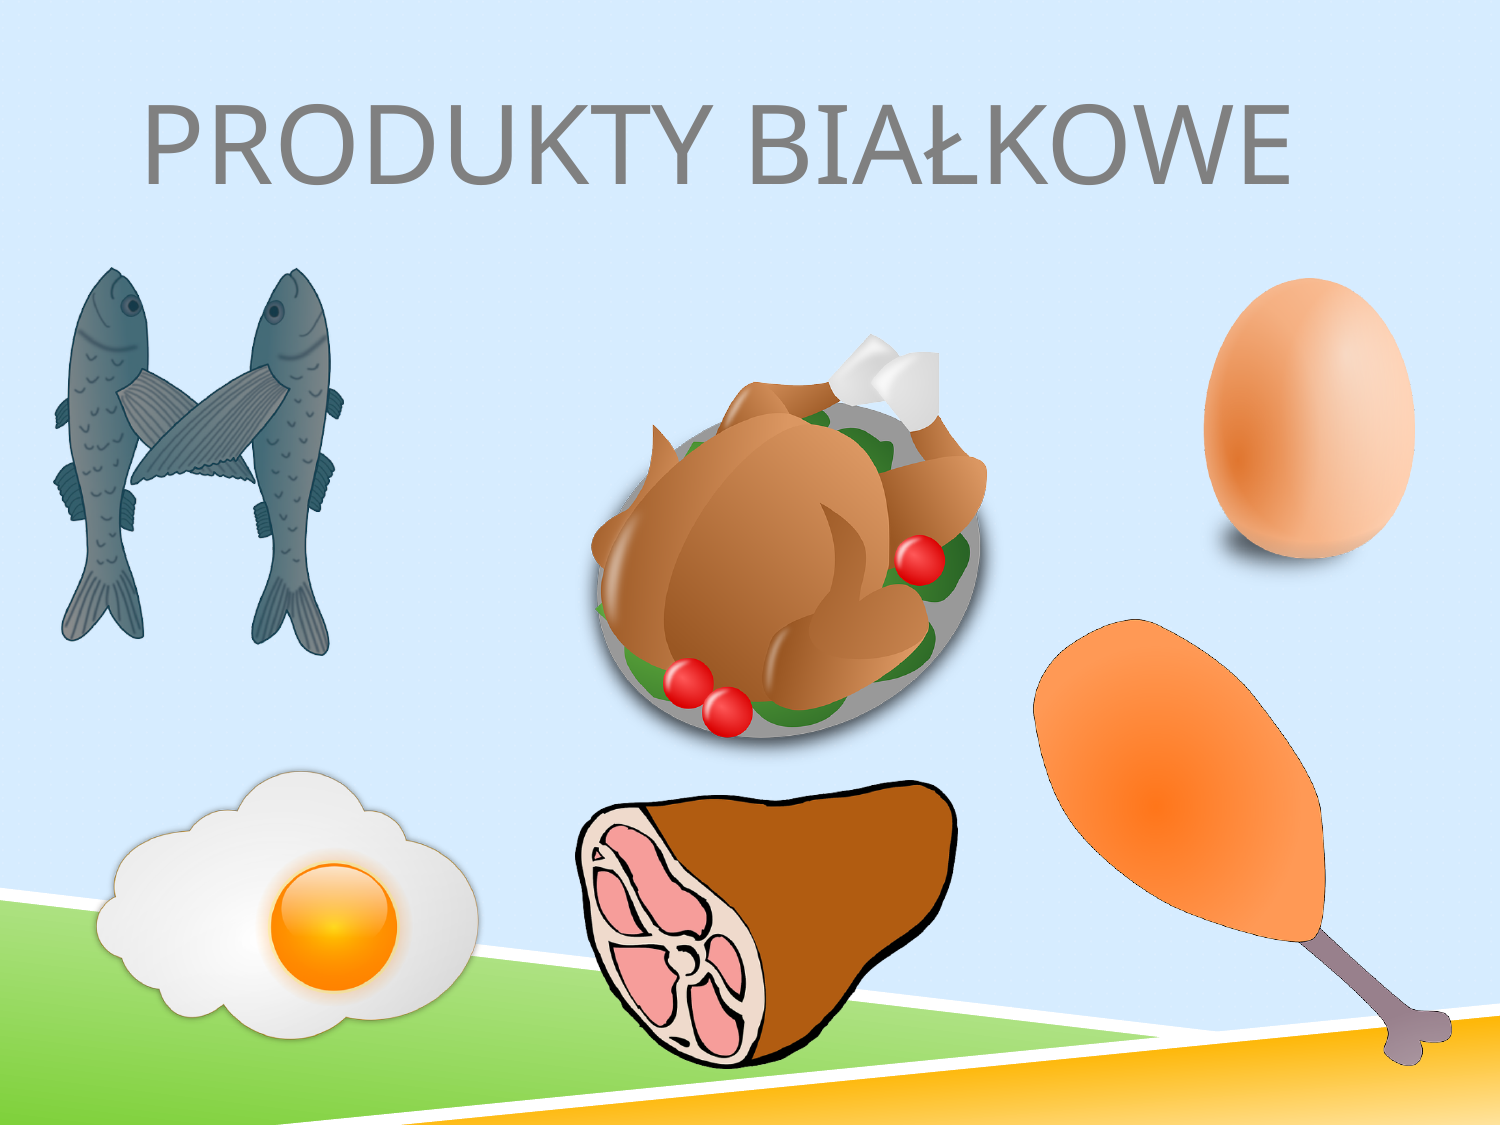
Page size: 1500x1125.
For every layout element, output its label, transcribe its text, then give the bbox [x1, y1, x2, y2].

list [52, 266, 344, 656]
picture [1033, 619, 1452, 1066]
picture [575, 328, 1005, 767]
picture [575, 780, 958, 1069]
text_box Produkty białkowe [123, 66, 1456, 214]
picture [87, 762, 486, 1048]
picture [1198, 278, 1415, 587]
